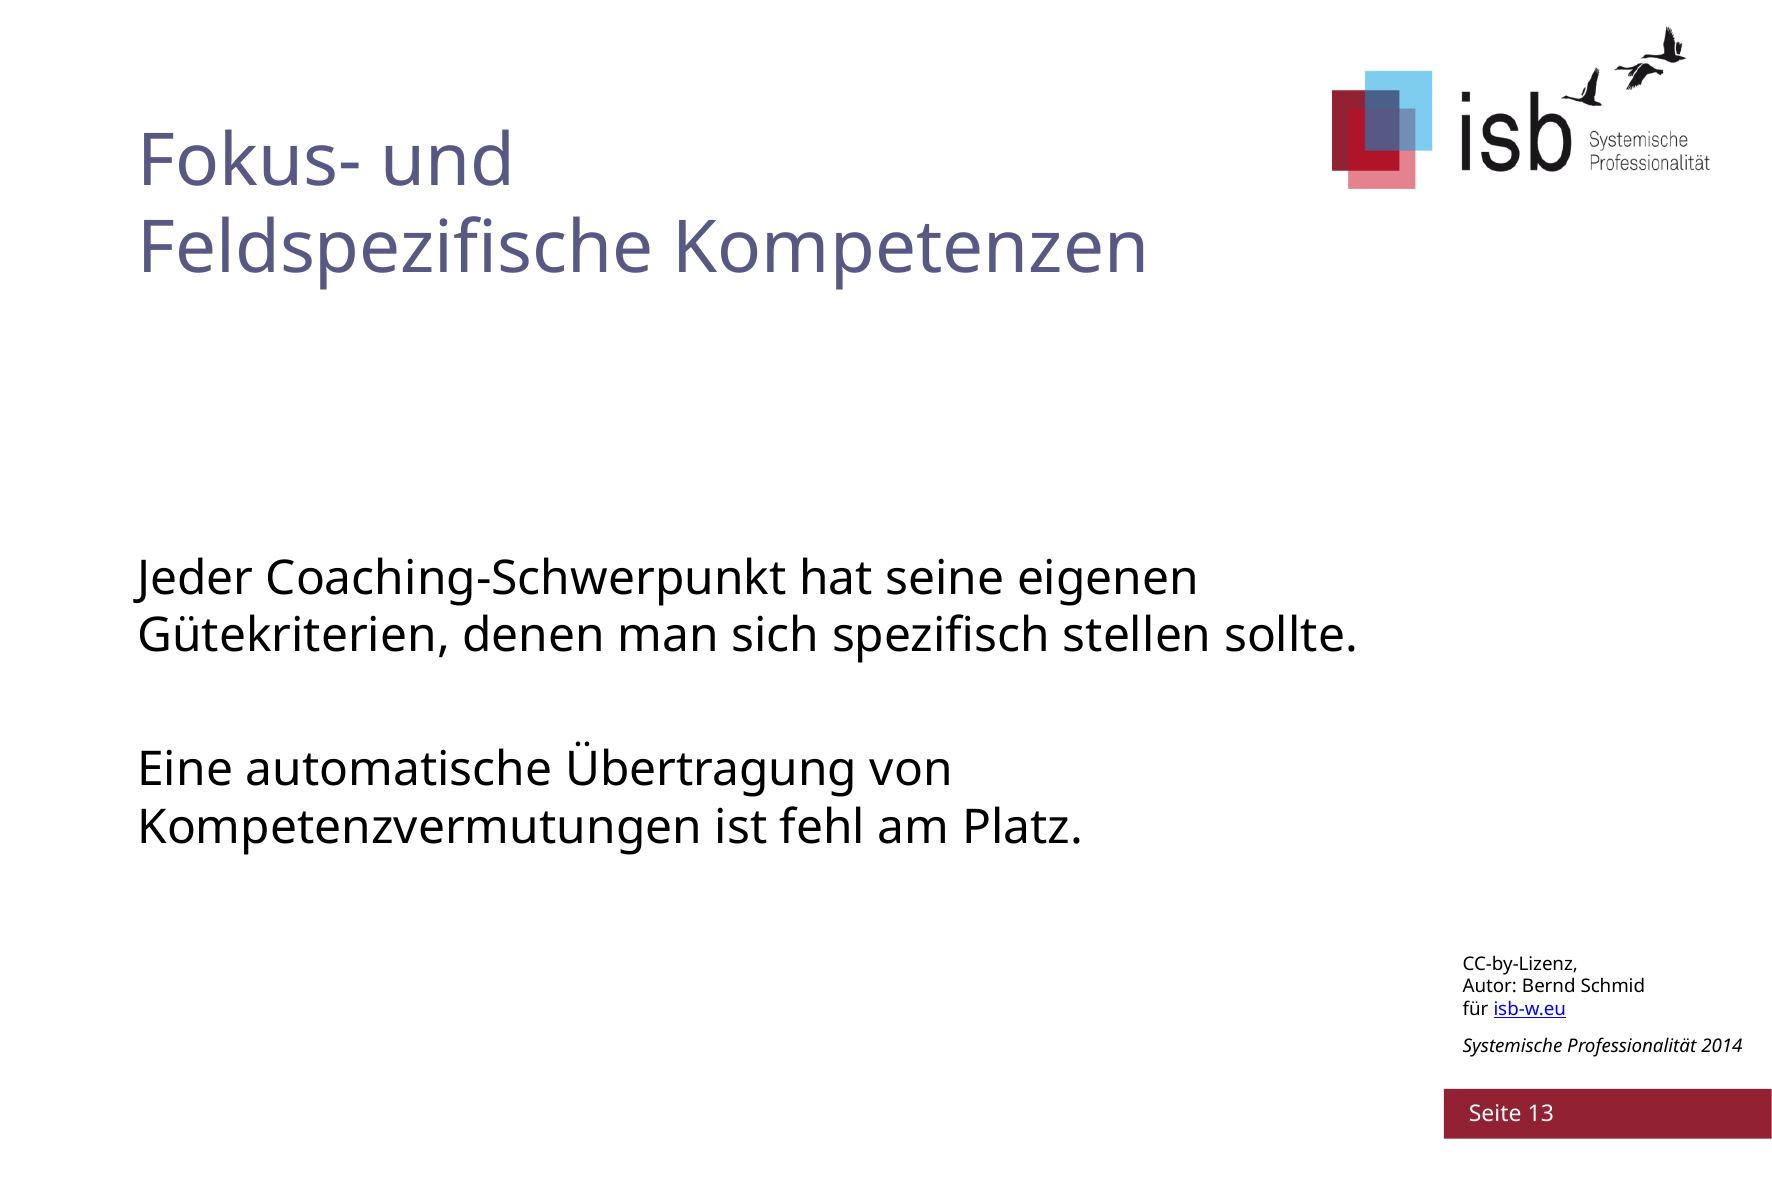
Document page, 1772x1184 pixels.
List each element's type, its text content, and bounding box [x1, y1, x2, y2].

slide_number Seite 13 [1443, 1088, 1772, 1139]
title Fokus- und Feldspezifische Kompetenzen [118, 94, 1444, 260]
list Jeder Coaching-Schwerpunkt hat seine eigenen Gütekriterien, denen man sich spezifisch stellen sollte. Eine automatische Übertragung von Kompetenzvermutungen ist fehl am Platz. [118, 260, 1444, 1139]
picture [1332, 20, 1725, 194]
